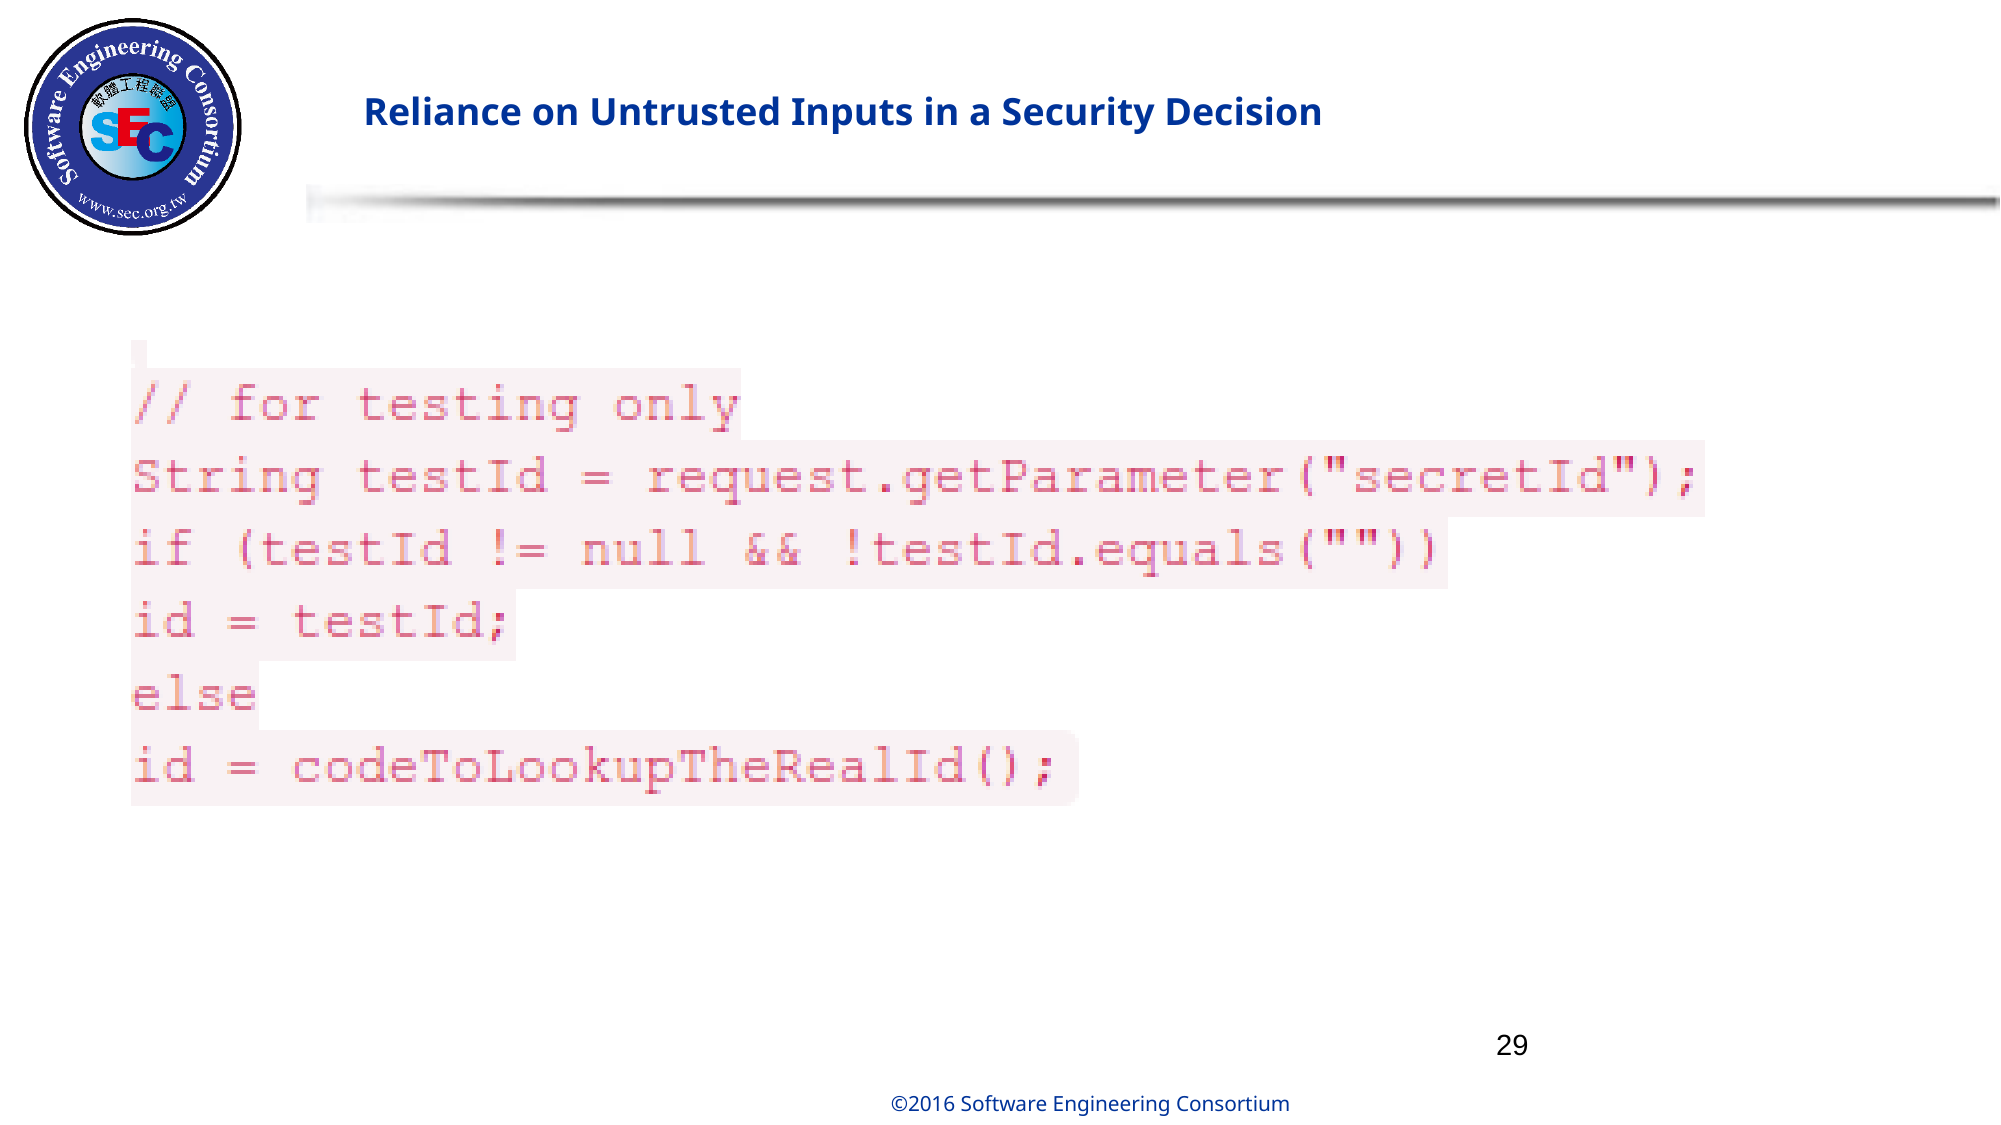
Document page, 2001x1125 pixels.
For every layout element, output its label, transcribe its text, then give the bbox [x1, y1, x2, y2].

picture [83, 340, 2000, 827]
slide_number ‹#› [1481, 1019, 1898, 1094]
title Reliance on Untrusted Inputs in a Security Decision [348, 42, 2000, 179]
picture [0, 0, 265, 259]
picture [306, 184, 2000, 223]
